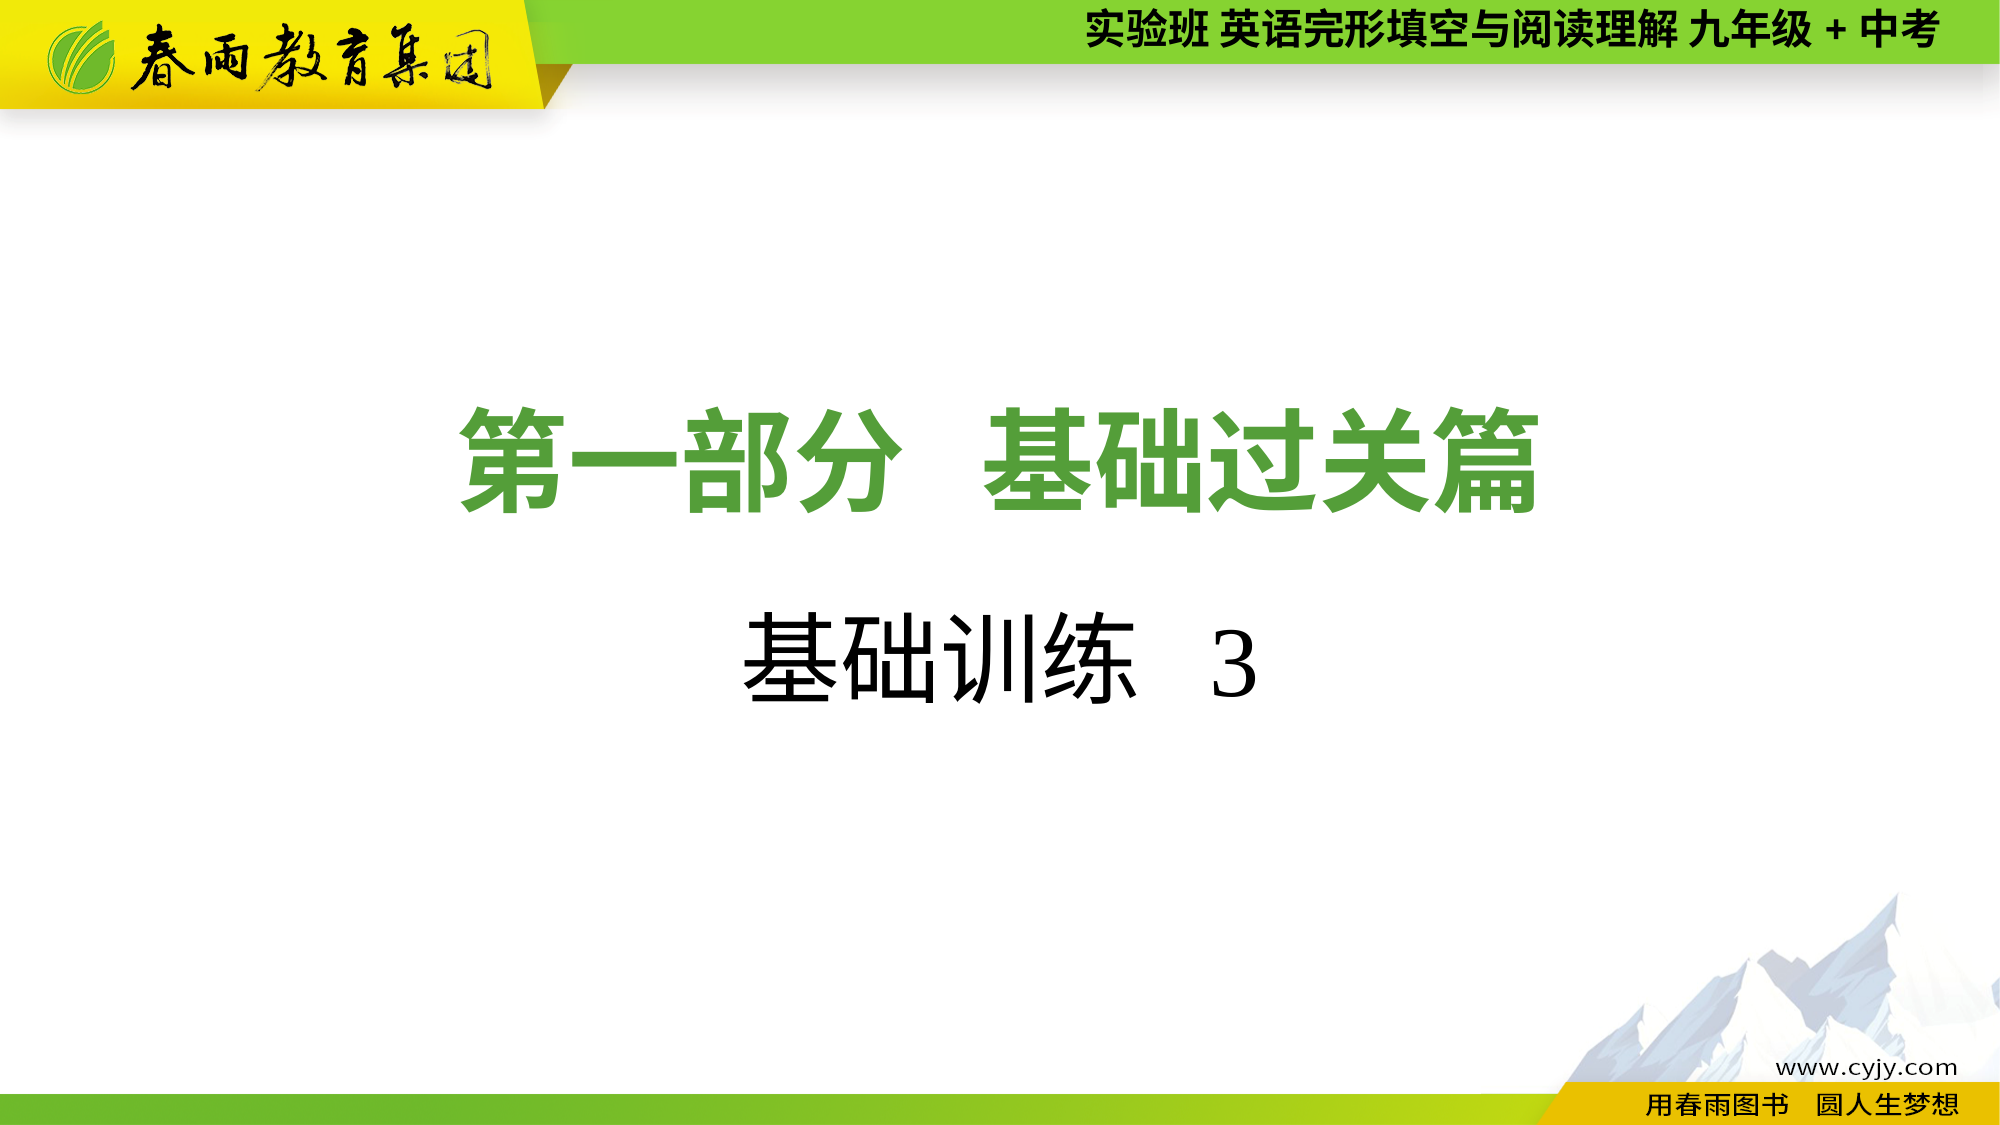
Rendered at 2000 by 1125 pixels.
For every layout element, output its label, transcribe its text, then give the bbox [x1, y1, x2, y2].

text_box 基础训练 3 [54, 528, 1946, 724]
text_box 第一部分 基础过关篇 [54, 316, 1946, 528]
picture [0, 0, 2000, 1125]
